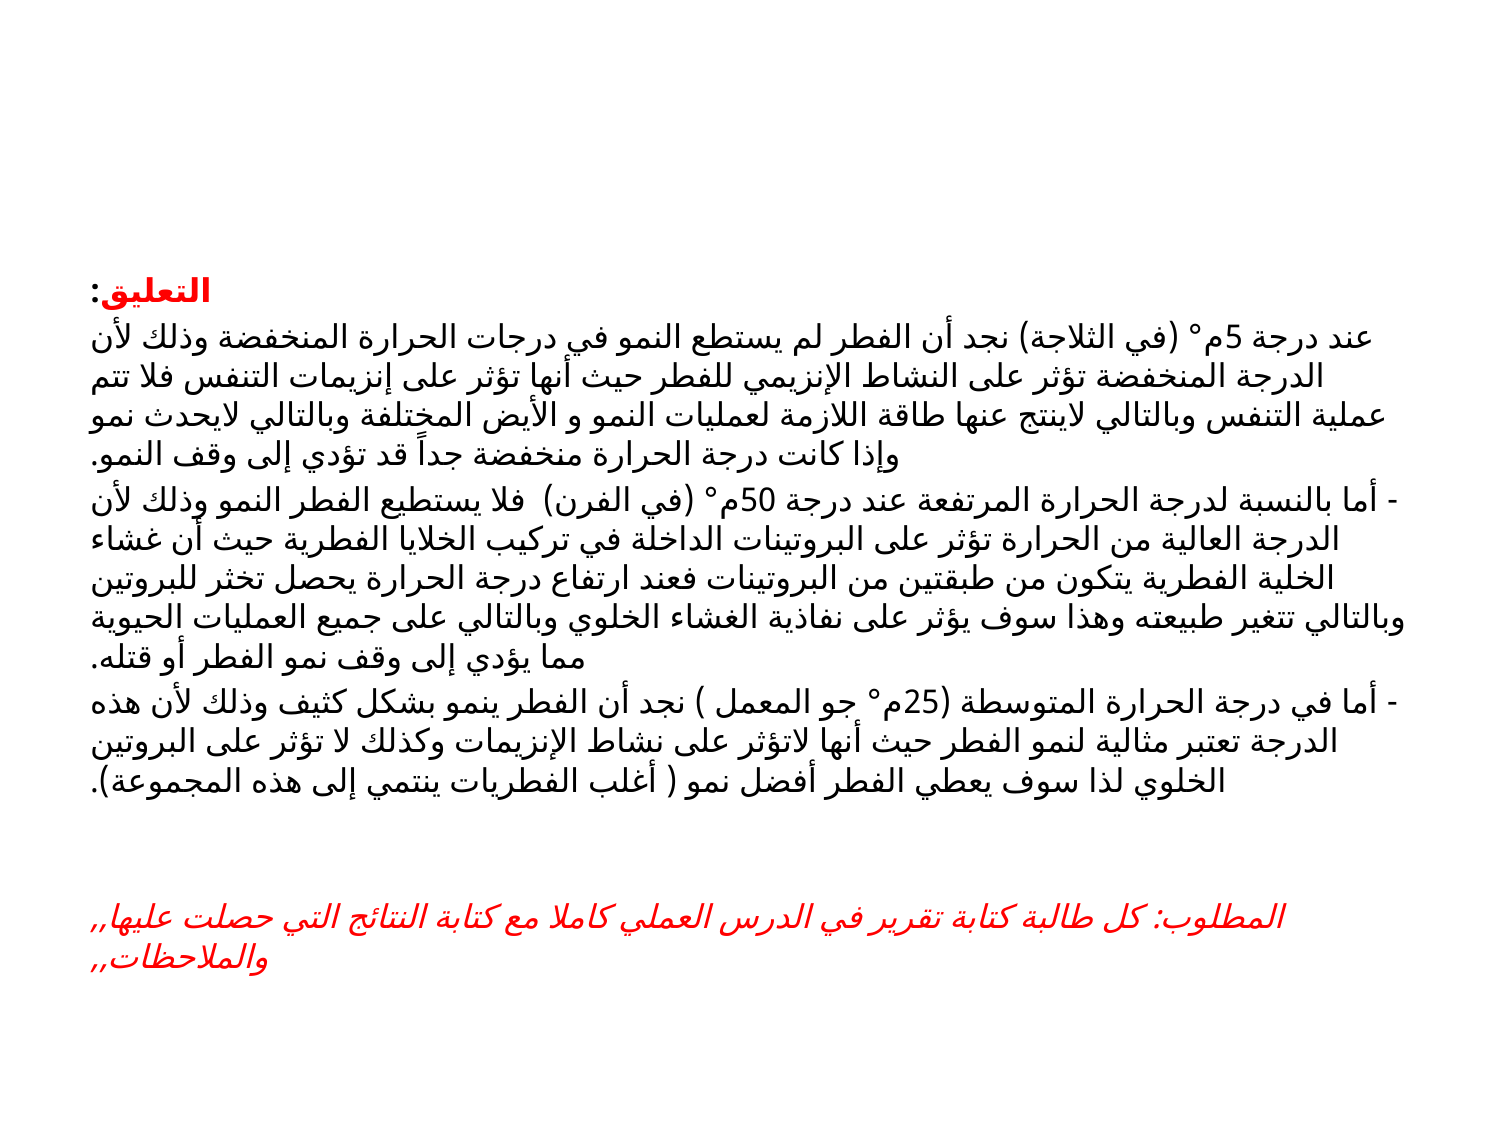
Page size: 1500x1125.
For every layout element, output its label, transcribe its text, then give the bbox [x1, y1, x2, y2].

list التعليق: عند درجة 5م° (في الثلاجة) نجد أن الفطر لم يستطع النمو في درجات الحرارة المنخفضة وذلك لأن الدرجة المنخفضة تؤثر على النشاط الإنزيمي للفطر حيث أنها تؤثر على إنزيمات التنفس فلا تتم عملية التنفس وبالتالي لاينتج عنها طاقة اللازمة لعمليات النمو و الأيض المختلفة وبالتالي لايحدث نمو وإذا كانت درجة الحرارة منخفضة جداً قد تؤدي إلى وقف النمو. - أما بالنسبة لدرجة الحرارة المرتفعة عند درجة 50م° (في الفرن) فلا يستطيع الفطر النمو وذلك لأن الدرجة العالية من الحرارة تؤثر على البروتينات الداخلة في تركيب الخلايا الفطرية حيث أن غشاء الخلية الفطرية يتكون من طبقتين من البروتينات فعند ارتفاع درجة الحرارة يحصل تخثر للبروتين وبالتالي تتغير طبيعته وهذا سوف يؤثر على نفاذية الغشاء الخلوي وبالتالي على جميع العمليات الحيوية مما يؤدي إلى وقف نمو الفطر أو قتله. - أما في درجة الحرارة المتوسطة (25م° جو المعمل ) نجد أن الفطر ينمو بشكل كثيف وذلك لأن هذه الدرجة تعتبر مثالية لنمو الفطر حيث أنها لاتؤثر على نشاط الإنزيمات وكذلك لا تؤثر على البروتين الخلوي لذا سوف يعطي الفطر أفضل نمو ( أغلب الفطريات ينتمي إلى هذه المجموعة). المطلوب: كل طالبة كتابة تقرير في الدرس العملي كاملا مع كتابة النتائج التي حصلت عليها,, والملاحظات,, [75, 262, 1425, 1005]
